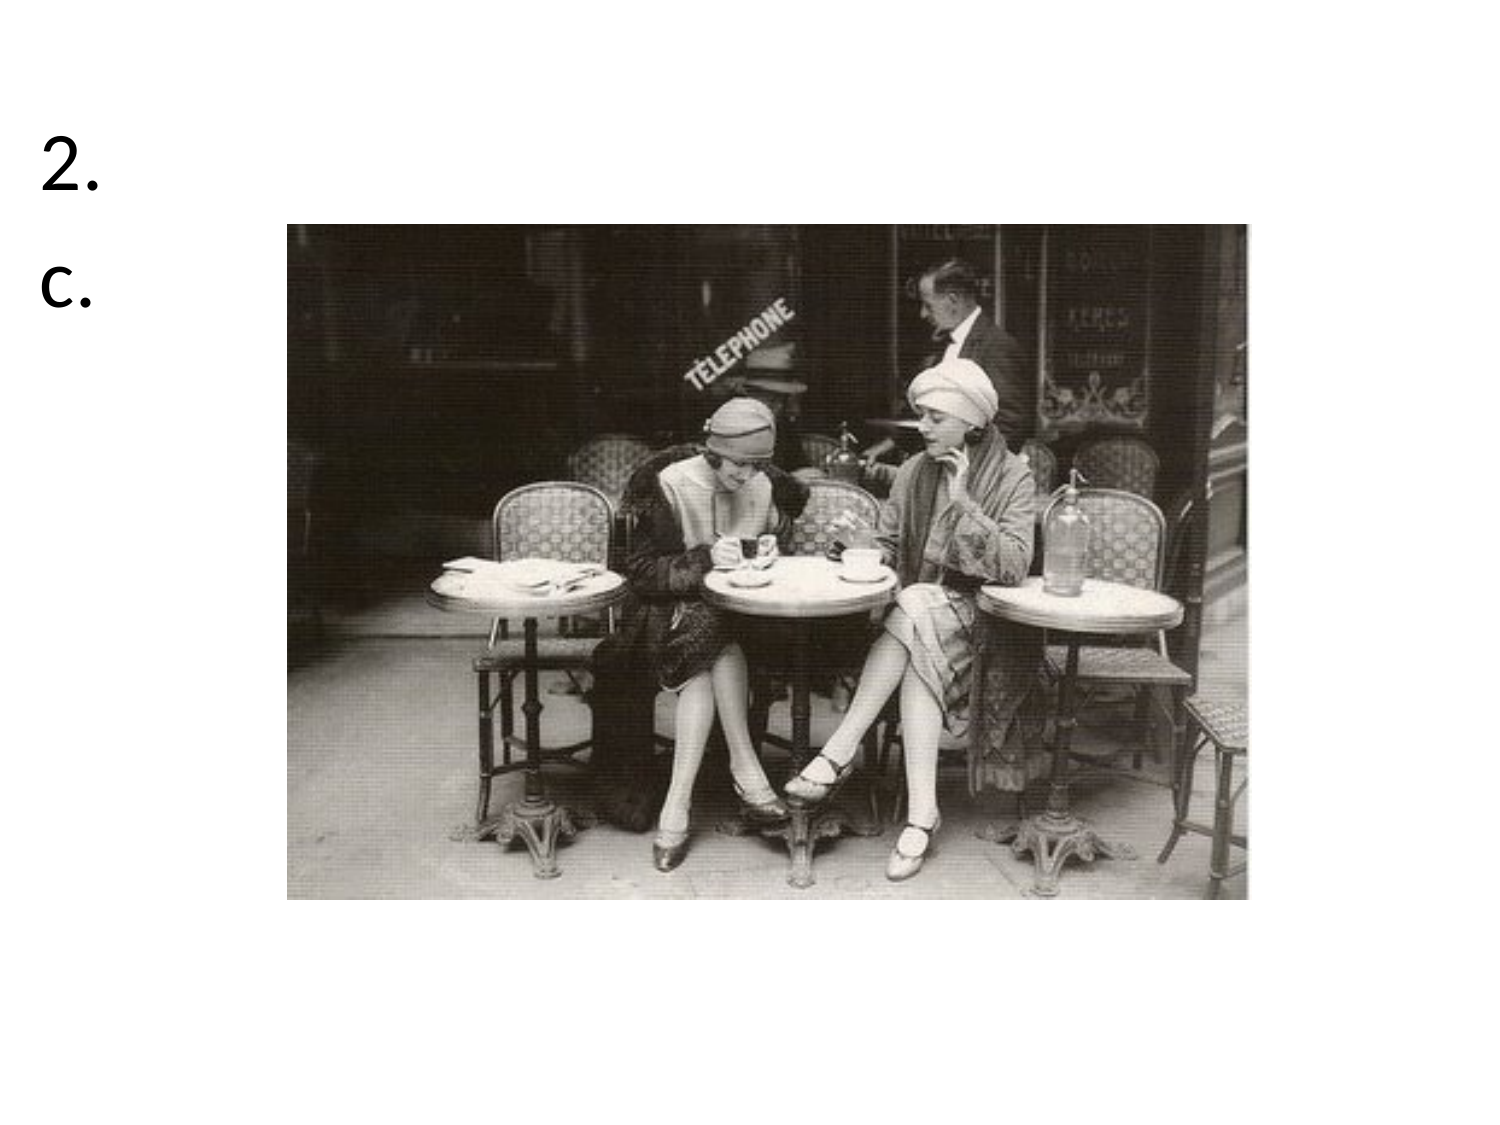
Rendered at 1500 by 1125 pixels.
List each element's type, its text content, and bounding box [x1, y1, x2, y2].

picture [287, 224, 1252, 901]
list 2. c. [24, 99, 238, 513]
